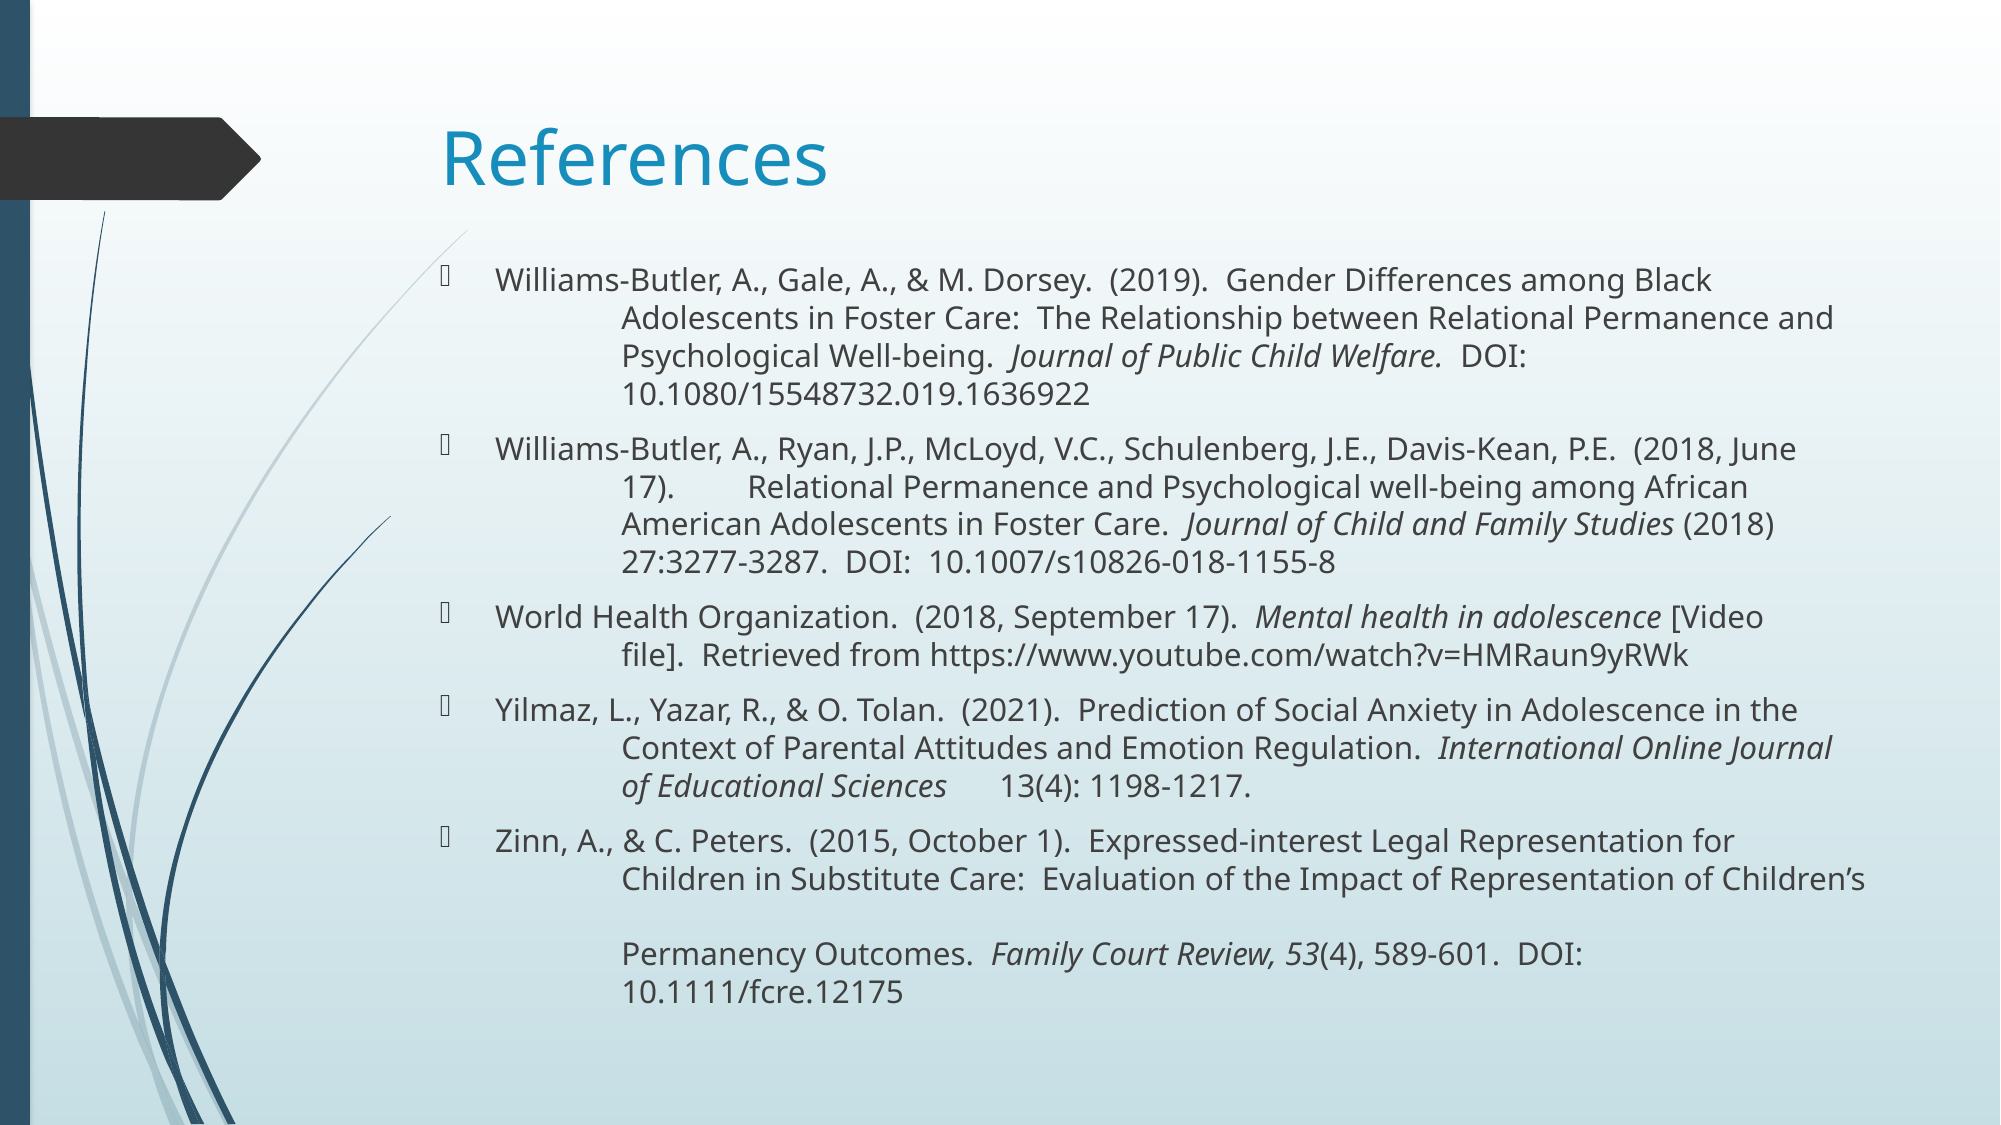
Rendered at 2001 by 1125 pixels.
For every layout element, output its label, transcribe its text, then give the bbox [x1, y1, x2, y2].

list Williams-Butler, A., Gale, A., & M. Dorsey. (2019). Gender Differences among Black Adolescents in Foster Care: The Relationship between Relational Permanence and Psychological Well-being. Journal of Public Child Welfare. DOI: 10.1080/15548732.019.1636922 Williams-Butler, A., Ryan, J.P., McLoyd, V.C., Schulenberg, J.E., Davis-Kean, P.E. (2018, June 17). Relational Permanence and Psychological well-being among African American Adolescents in Foster Care. Journal of Child and Family Studies (2018) 27:3277-3287. DOI: 10.1007/s10826-018-1155-8 World Health Organization. (2018, September 17). Mental health in adolescence [Video file]. Retrieved from https://www.youtube.com/watch?v=HMRaun9yRWk Yilmaz, L., Yazar, R., & O. Tolan. (2021). Prediction of Social Anxiety in Adolescence in the Context of Parental Attitudes and Emotion Regulation. International Online Journal of Educational Sciences 13(4): 1198-1217. Zinn, A., & C. Peters. (2015, October 1). Expressed-interest Legal Representation for Children in Substitute Care: Evaluation of the Impact of Representation of Children’s Permanency Outcomes. Family Court Review, 53(4), 589-601. DOI: 10.1111/fcre.12175 [424, 252, 1888, 1072]
title References [425, 102, 1888, 252]
